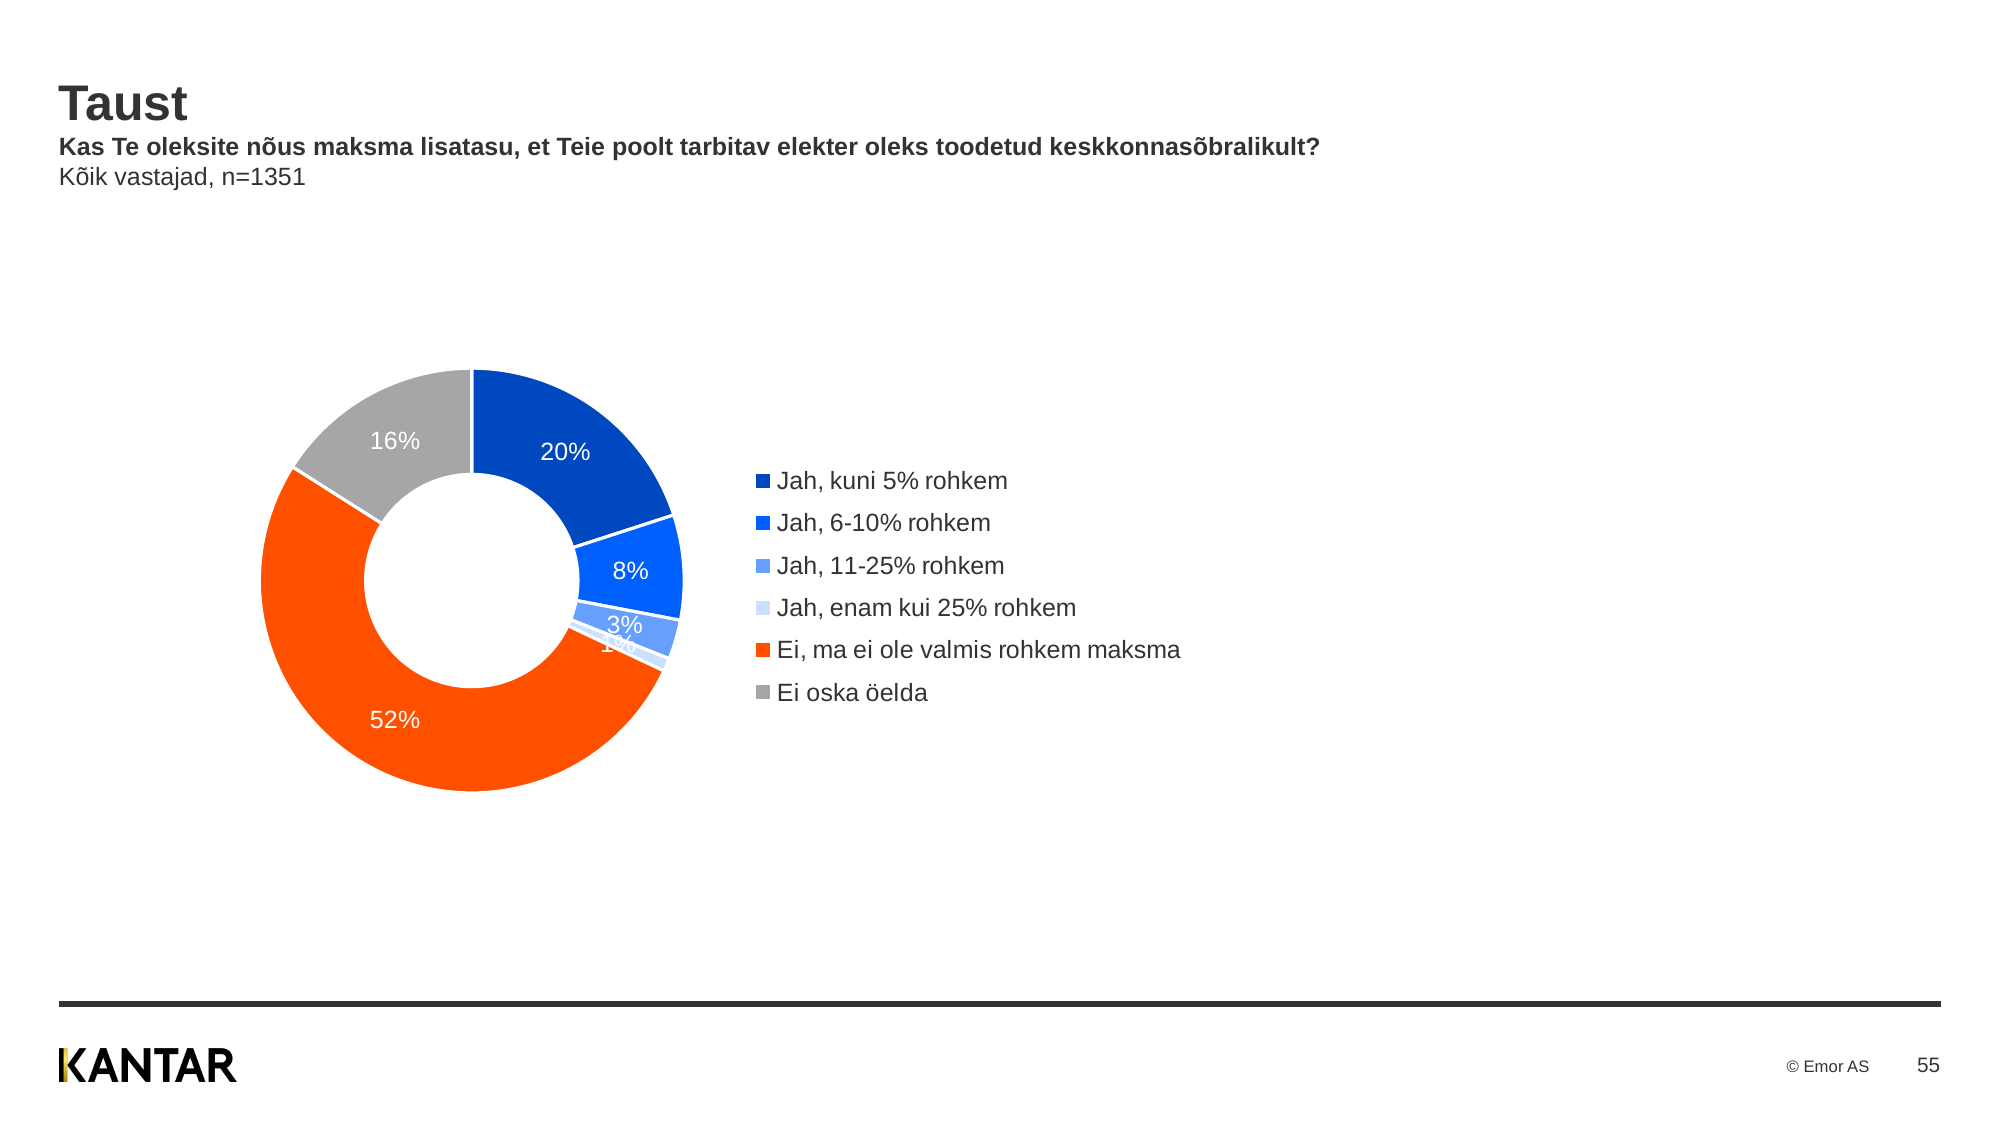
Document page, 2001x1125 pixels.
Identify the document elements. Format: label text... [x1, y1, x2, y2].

slide_number 55 [1780, 1048, 1941, 1081]
chart [124, 321, 1252, 872]
title Taust Kas Te oleksite nõus maksma lisatasu, et Teie poolt tarbitav elekter oleks toodetud keskkonnasõbralikult? Kõik vastajad, n=1351 [59, 70, 1941, 137]
picture [59, 1048, 237, 1082]
